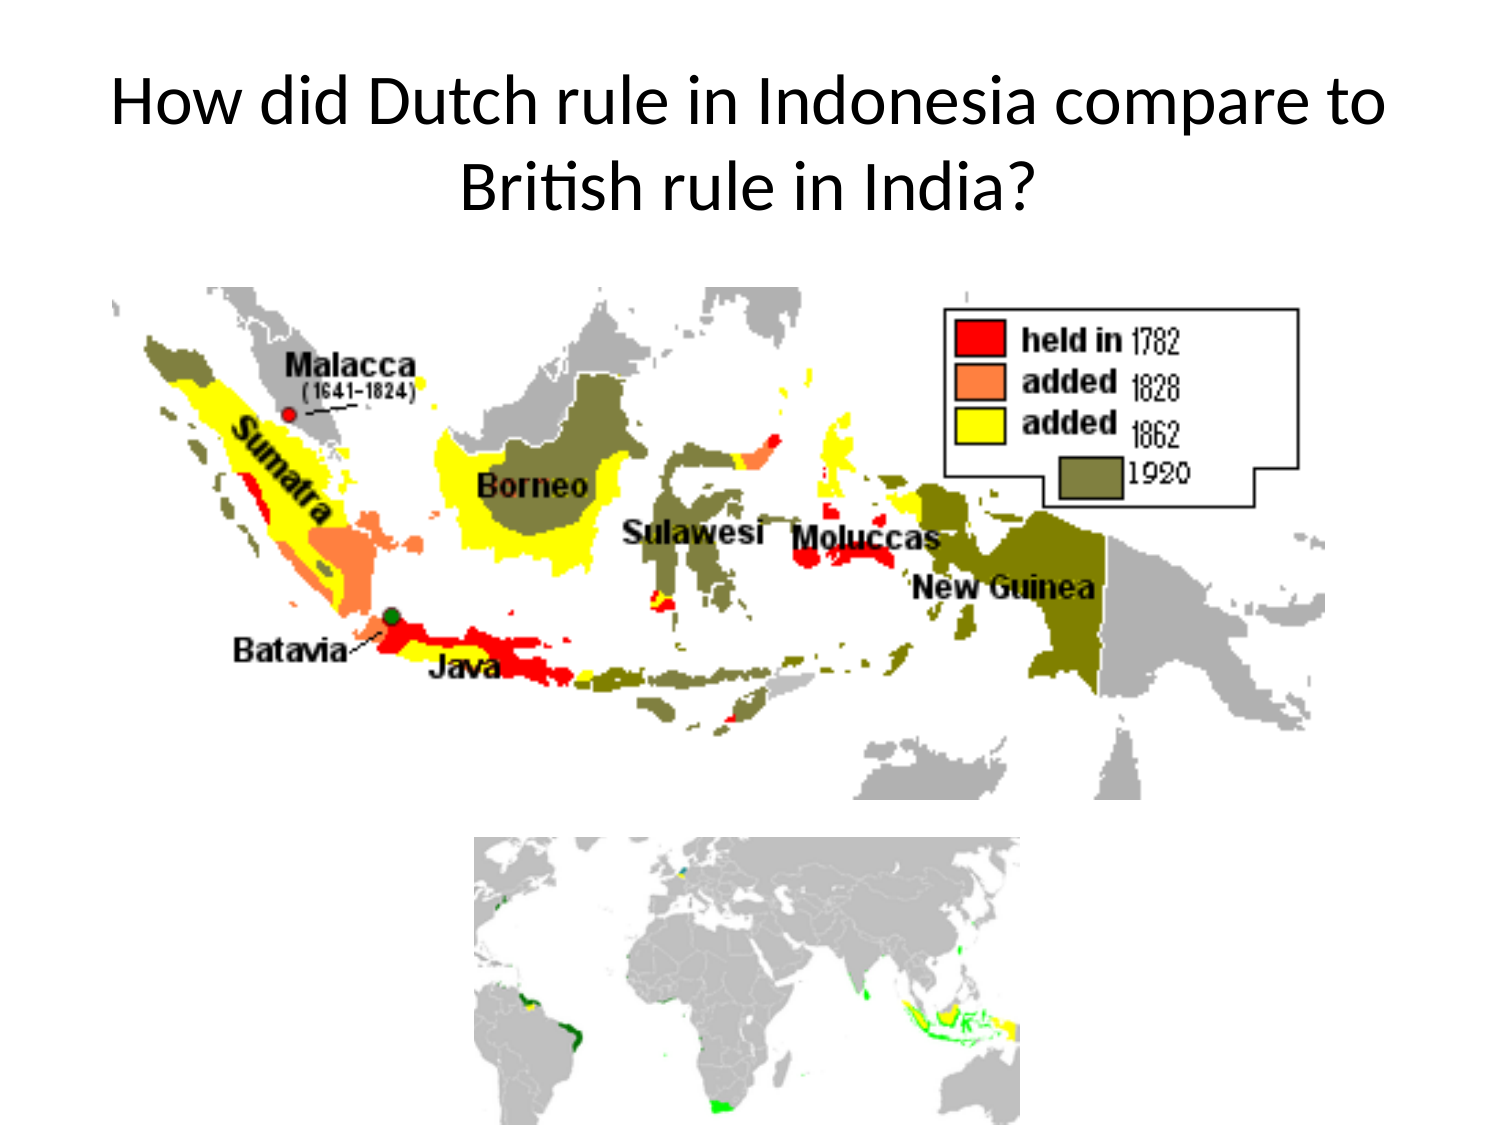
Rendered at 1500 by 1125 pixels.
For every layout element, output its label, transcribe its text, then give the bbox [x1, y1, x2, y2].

title How did Dutch rule in Indonesia compare to British rule in India? [75, 45, 1425, 233]
picture [474, 837, 1020, 1125]
picture [112, 287, 1326, 800]
